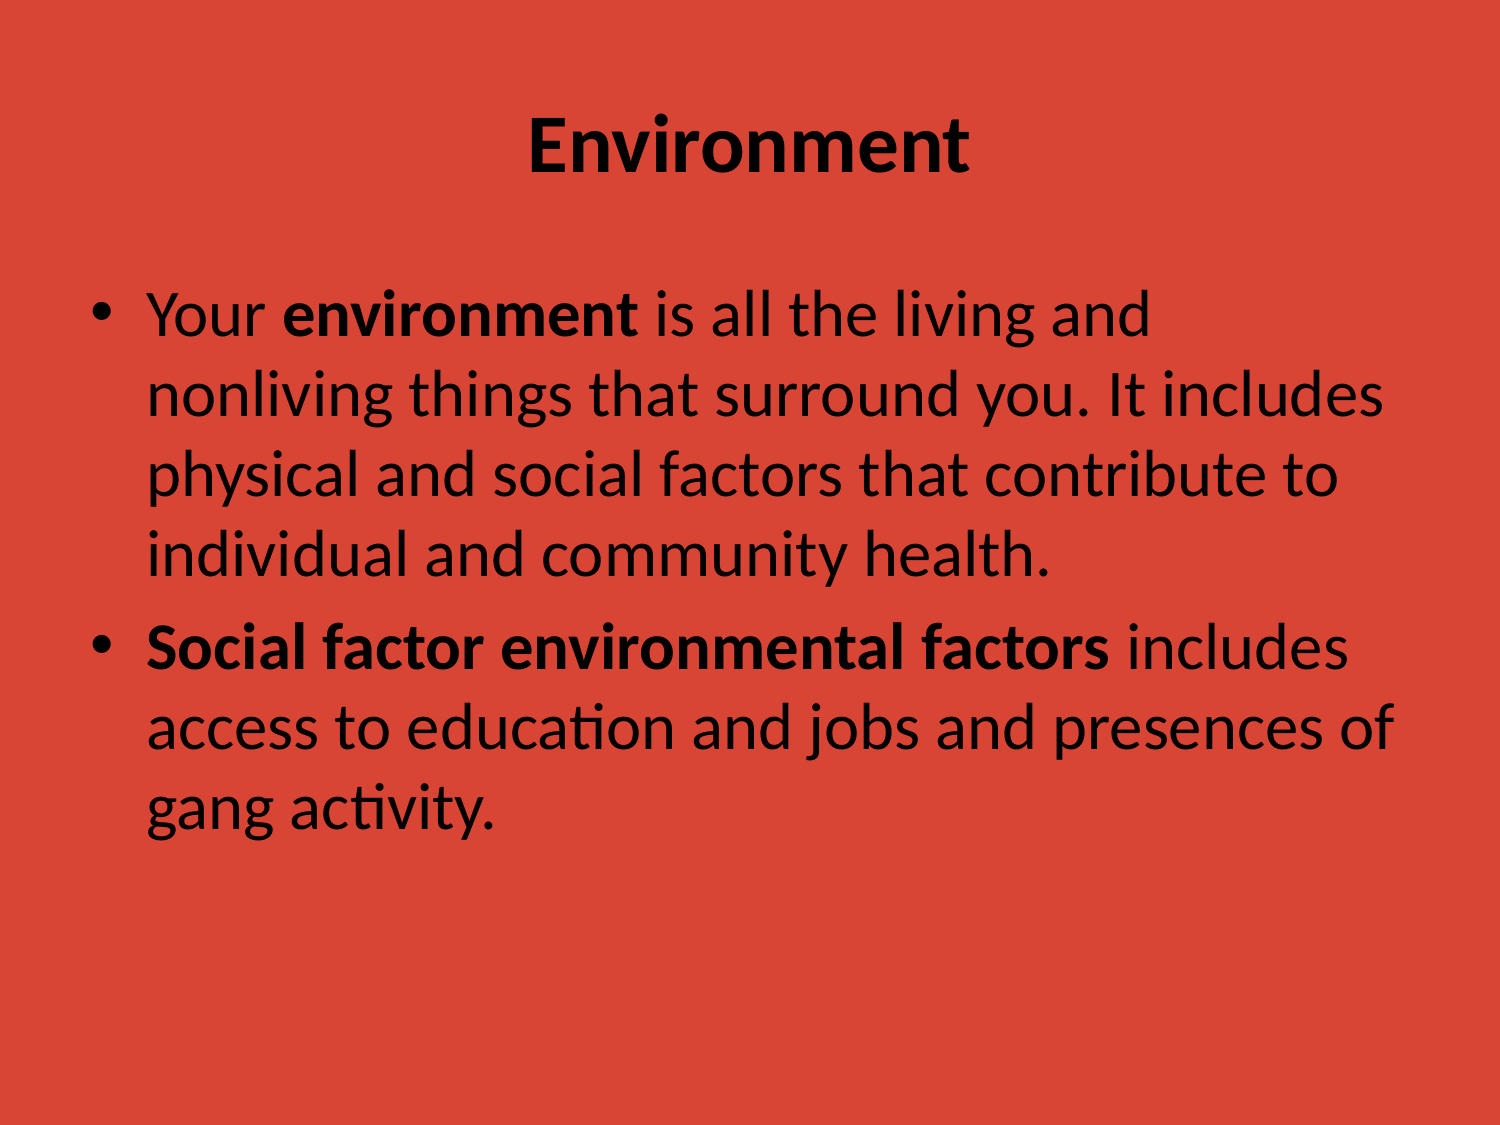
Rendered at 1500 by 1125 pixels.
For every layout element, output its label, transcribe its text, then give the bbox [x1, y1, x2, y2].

list Your environment is all the living and nonliving things that surround you. It includes physical and social factors that contribute to individual and community health. Social factor environmental factors includes access to education and jobs and presences of gang activity. [75, 262, 1425, 1005]
title Environment [75, 45, 1425, 233]
